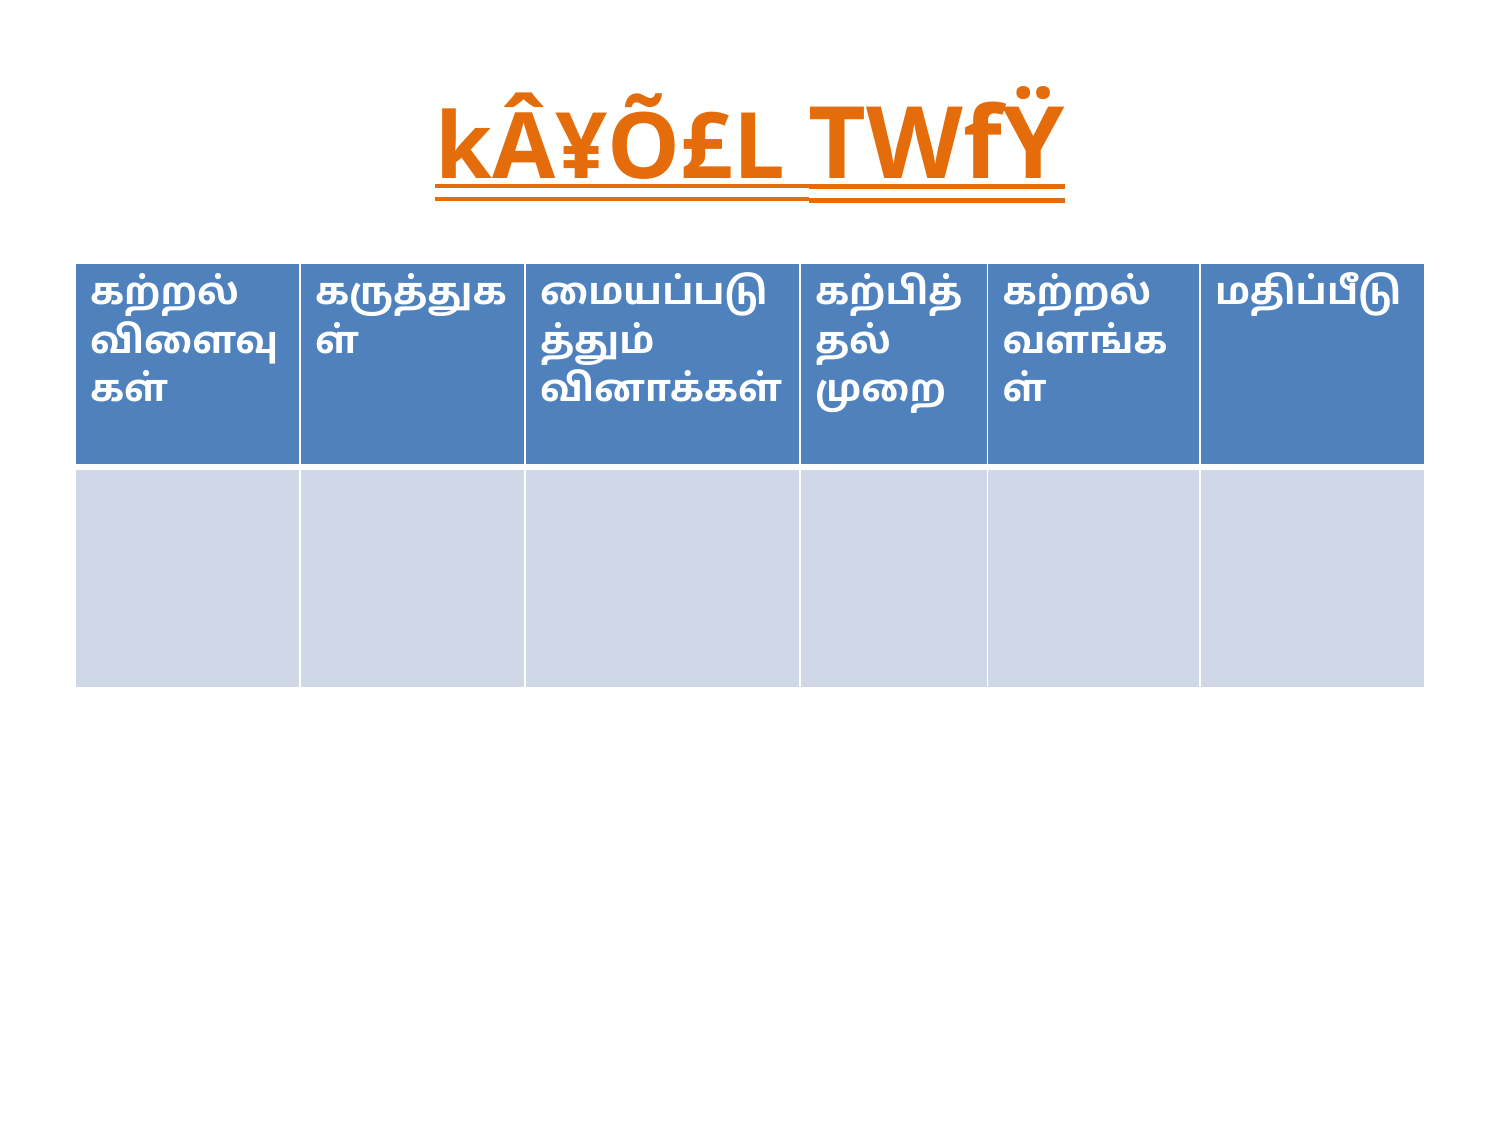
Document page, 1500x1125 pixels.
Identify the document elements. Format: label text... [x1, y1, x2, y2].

table_cell [76, 470, 299, 687]
table_cell [801, 470, 987, 687]
title kÂ¥Õ£L TWfŸ [75, 45, 1425, 233]
table_cell [301, 470, 524, 687]
table_header கற்றல் விளைவுகள் [76, 264, 299, 464]
table_header கருத்துகள் [301, 264, 524, 464]
table_header கற்பித்தல் முறை [801, 264, 987, 464]
table_header மையப்படுத்தும் வினாக்கள் [526, 264, 799, 464]
table_cell [526, 470, 799, 687]
table_cell [1201, 470, 1424, 687]
table_header கற்றல் வளங்கள் [988, 264, 1199, 464]
table_header மதிப்பீடு [1201, 264, 1424, 464]
table_cell [988, 470, 1199, 687]
